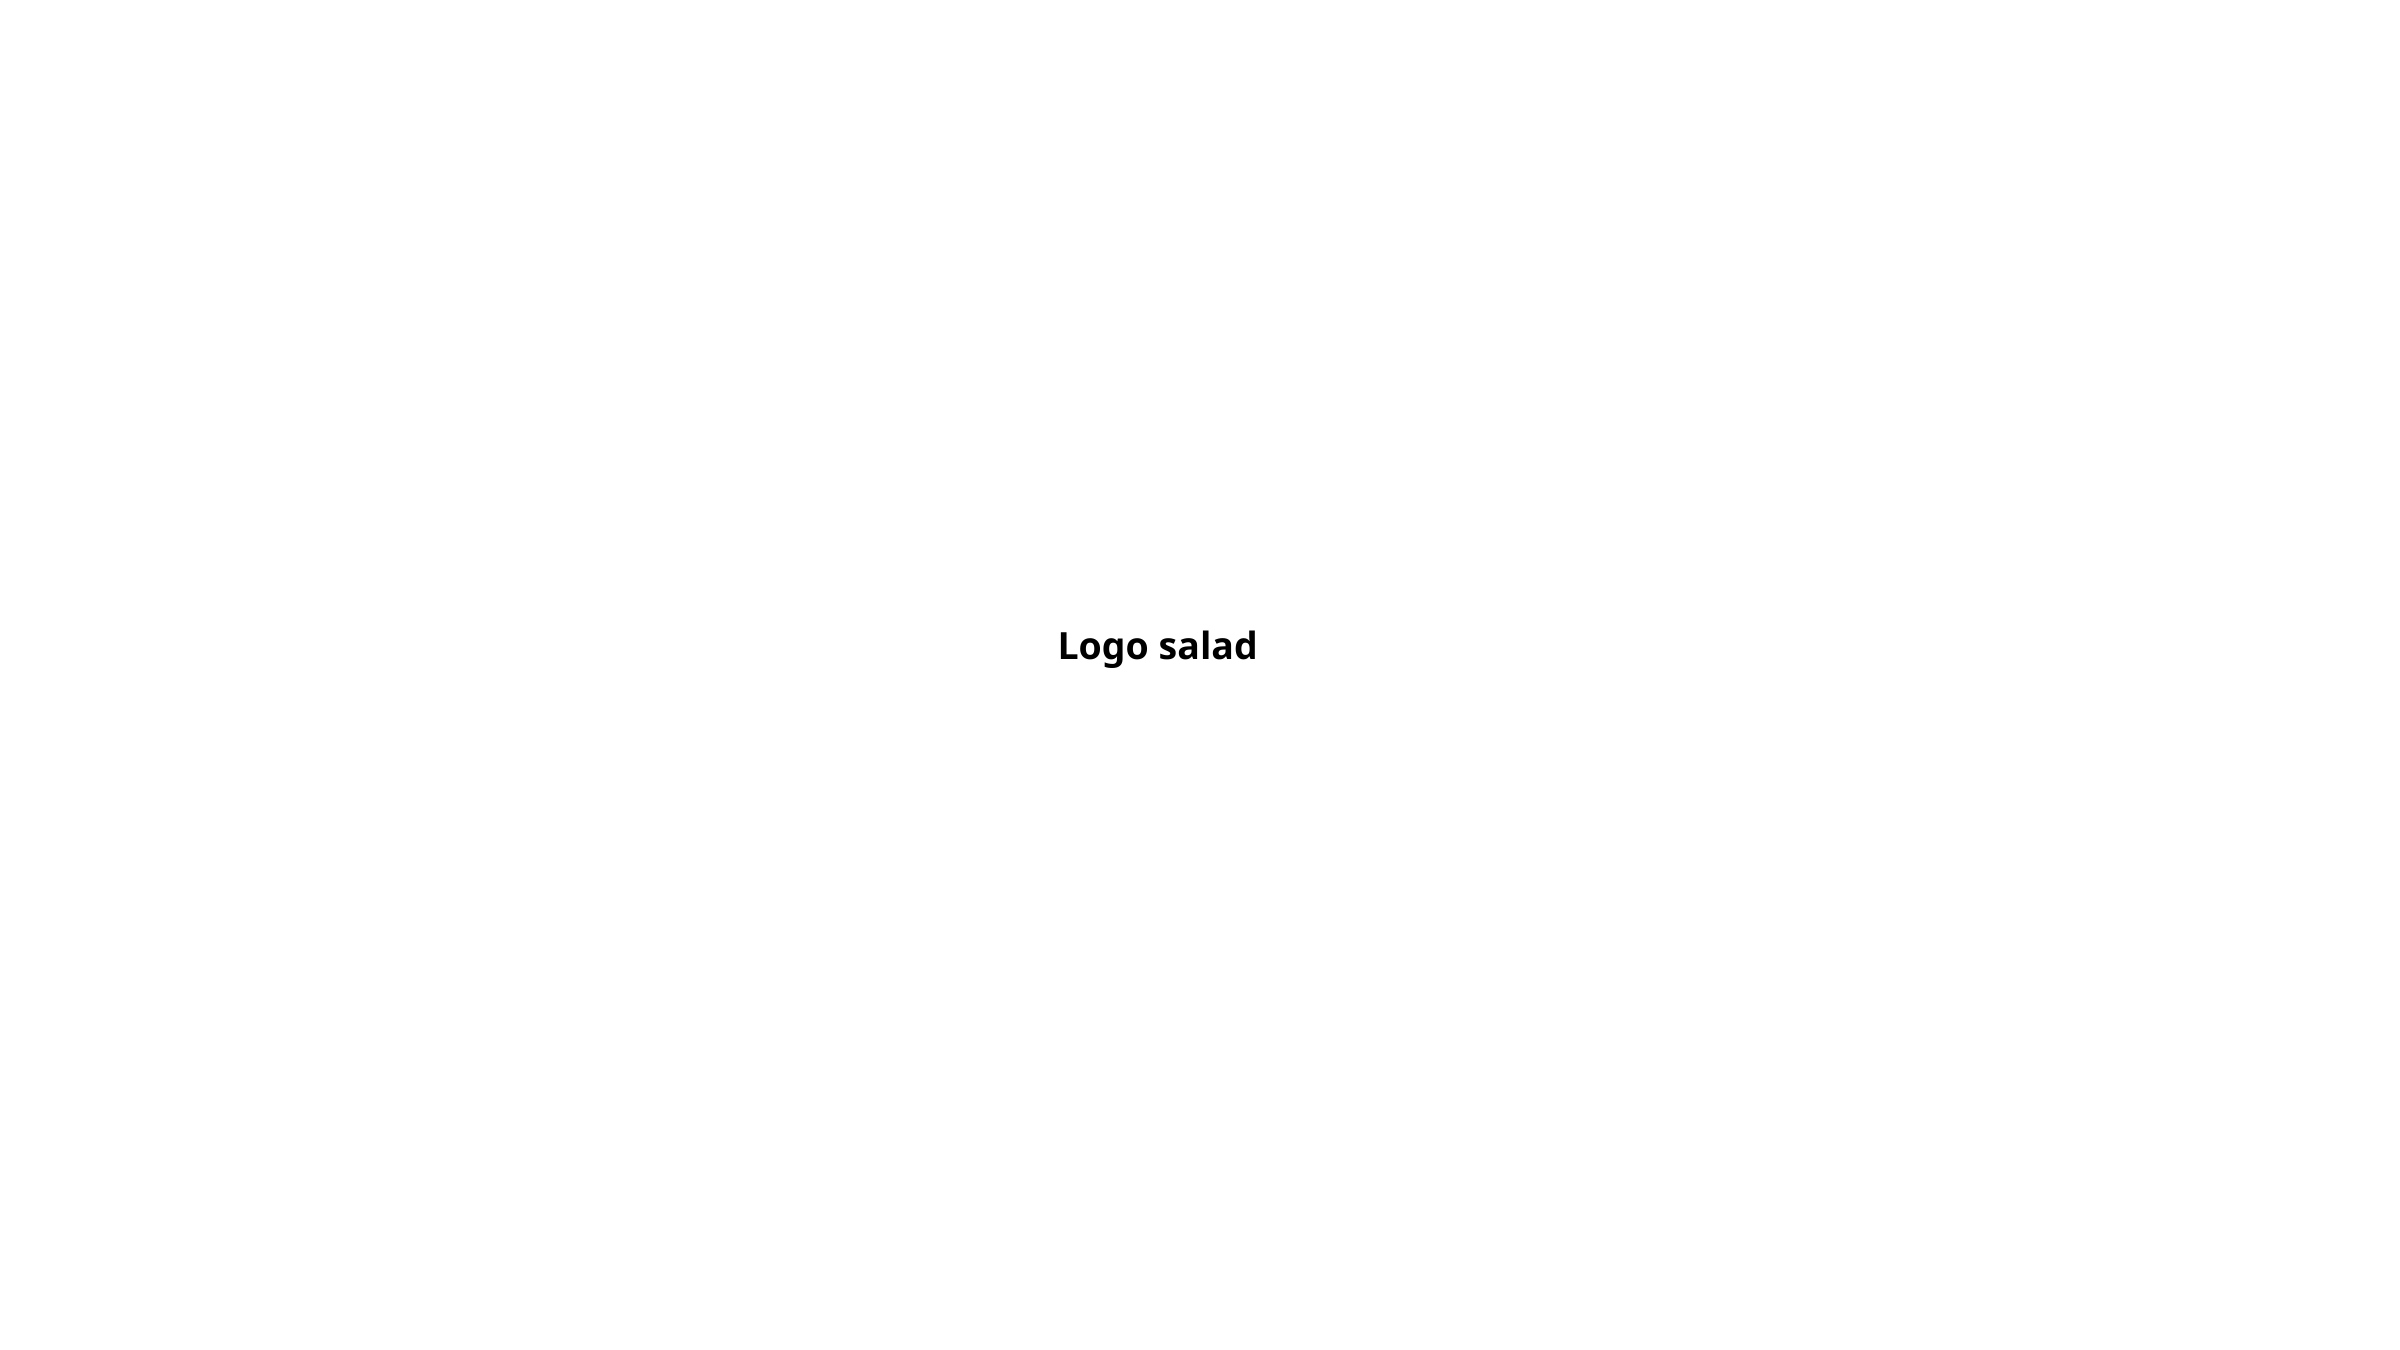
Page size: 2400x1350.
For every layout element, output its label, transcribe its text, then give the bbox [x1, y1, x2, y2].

text_box Logo salad [1042, 614, 1358, 675]
